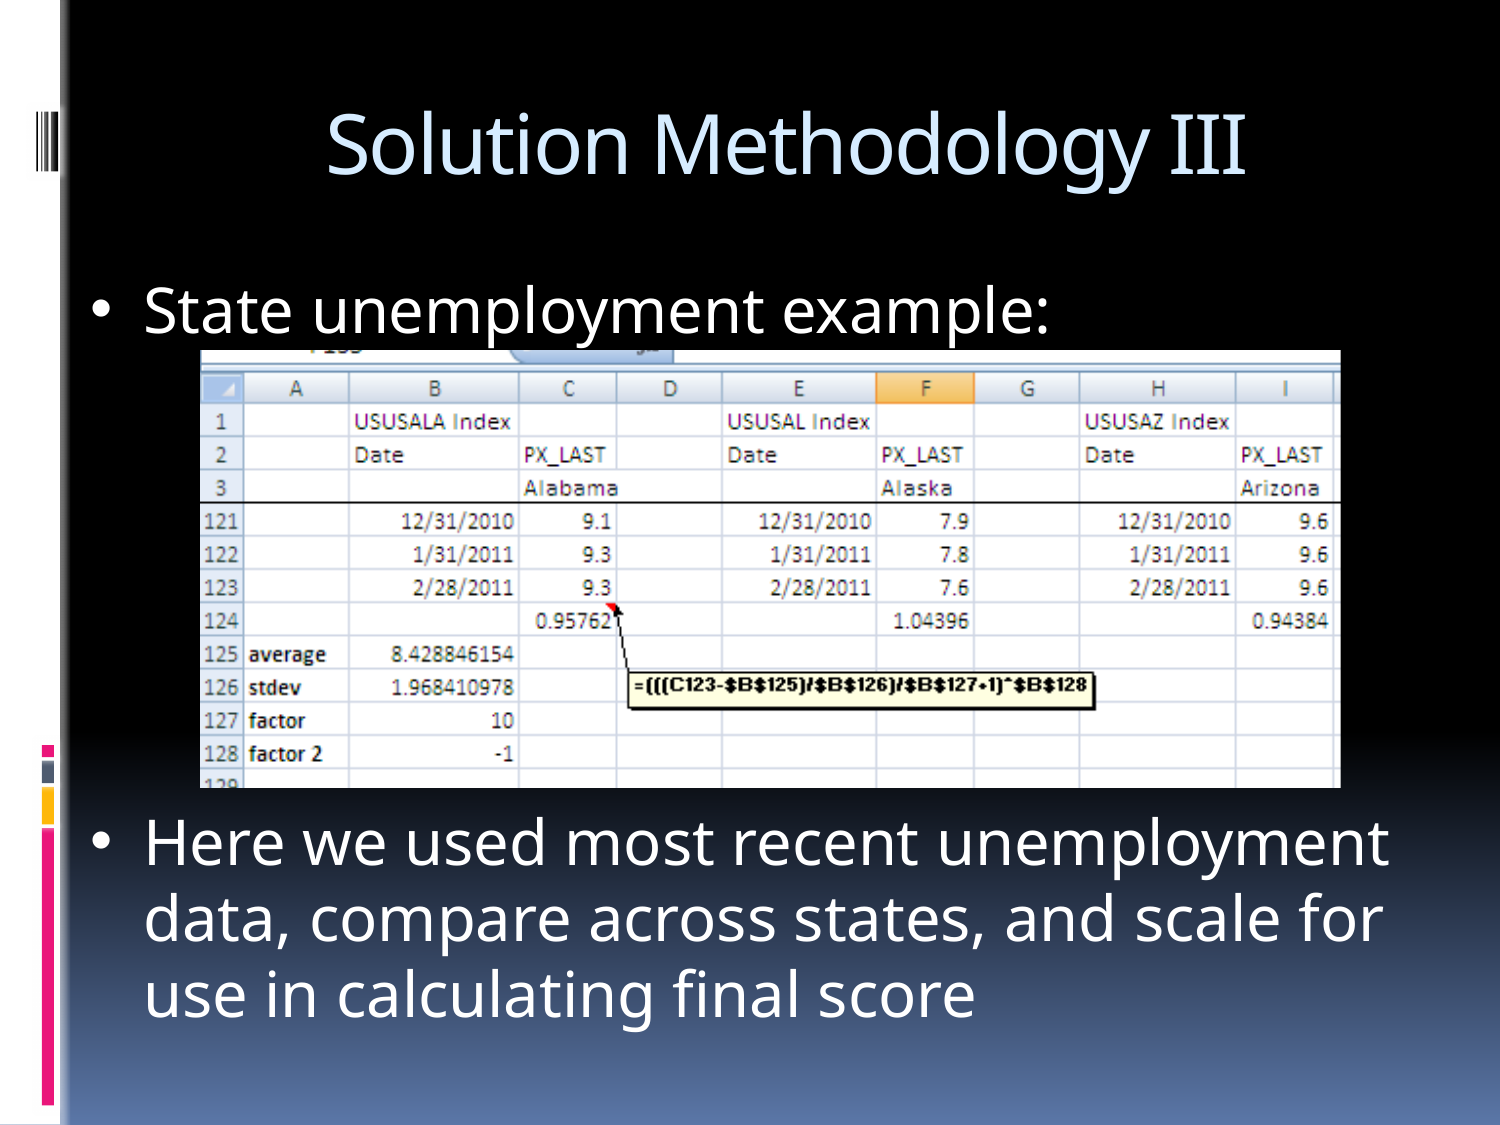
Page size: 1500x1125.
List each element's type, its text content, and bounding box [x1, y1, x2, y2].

picture [199, 349, 1342, 788]
title Solution Methodology III [150, 83, 1425, 234]
text_box State unemployment example: Here we used most recent unemployment data, compare across states, and scale for use in calculating final score [74, 262, 1425, 1088]
